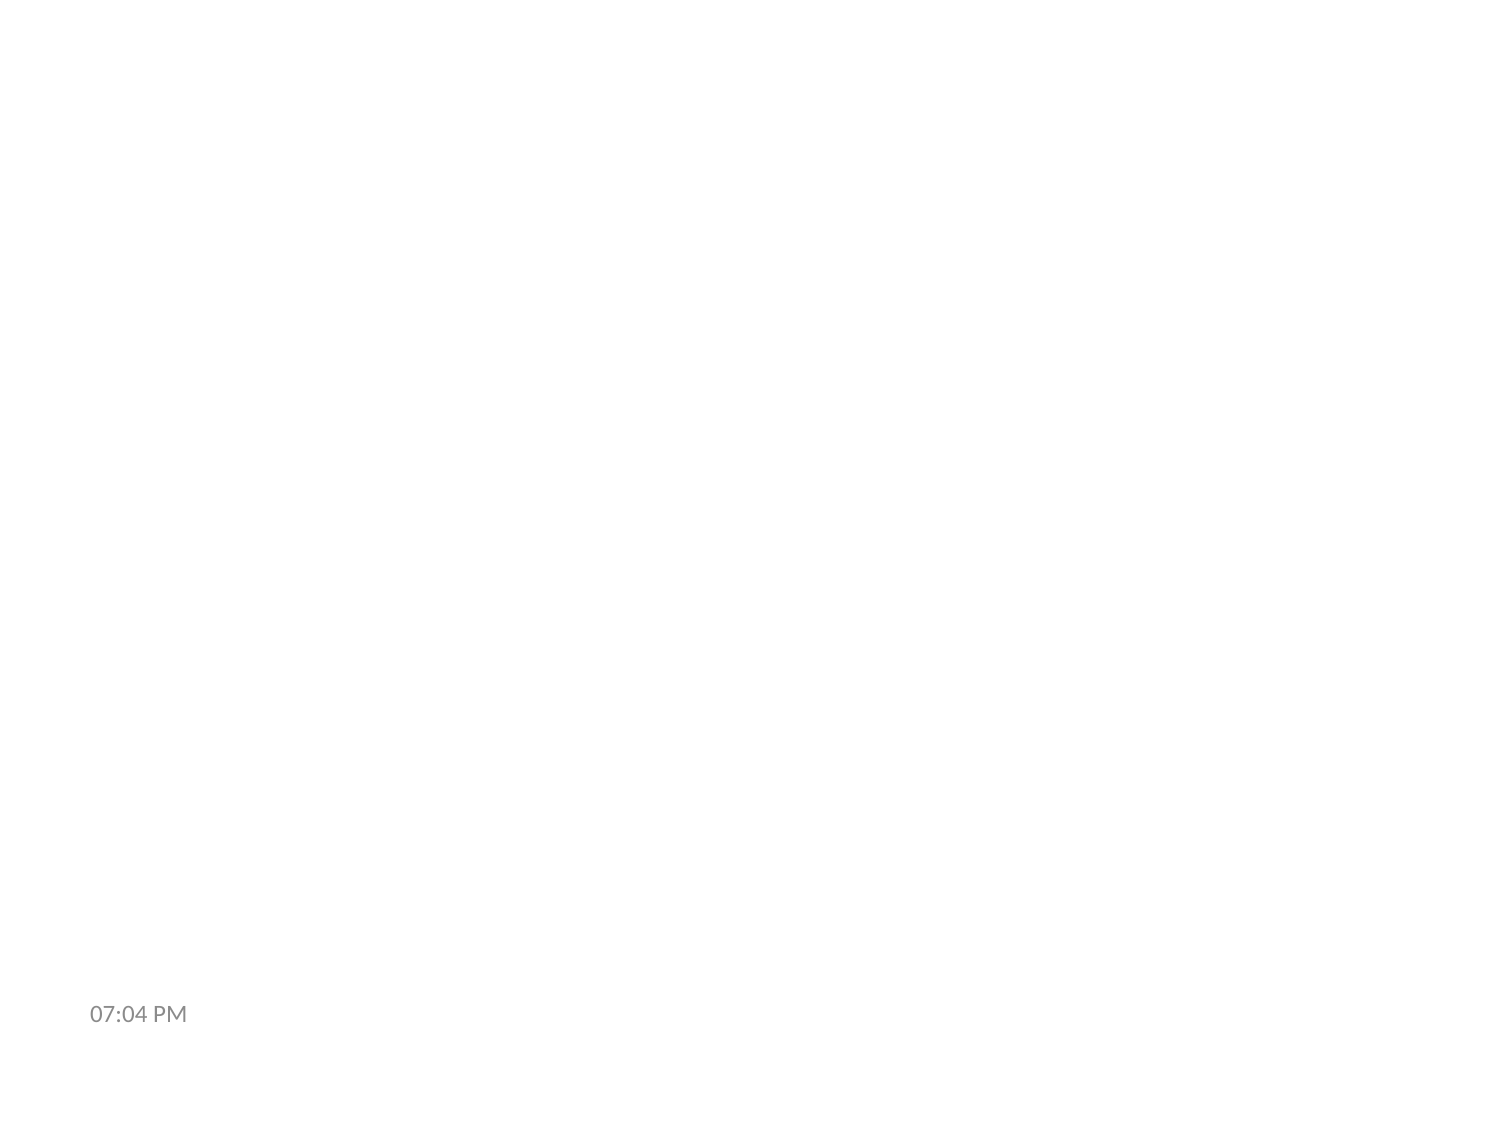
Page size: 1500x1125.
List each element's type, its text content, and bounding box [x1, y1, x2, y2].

text_box 3:35 PM [75, 982, 425, 1043]
